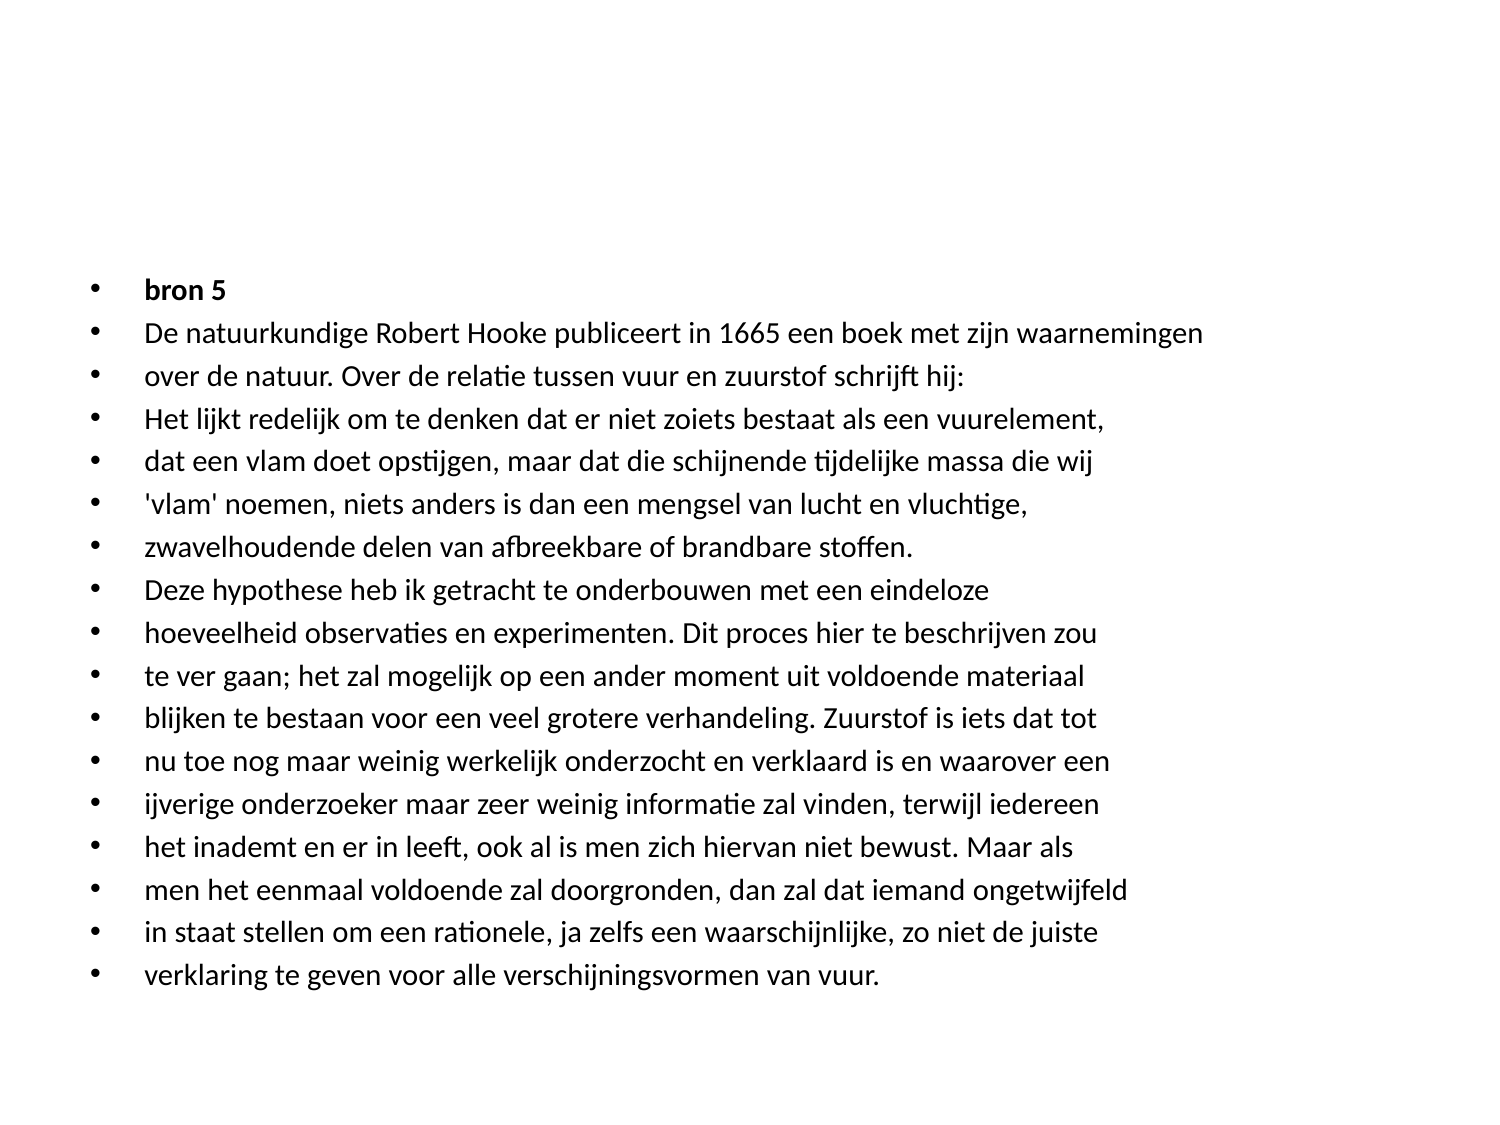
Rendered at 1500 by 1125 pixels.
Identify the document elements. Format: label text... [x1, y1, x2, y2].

list bron 5 De natuurkundige Robert Hooke publiceert in 1665 een boek met zijn waarnemingen over de natuur. Over de relatie tussen vuur en zuurstof schrijft hij: Het lijkt redelijk om te denken dat er niet zoiets bestaat als een vuurelement, dat een vlam doet opstijgen, maar dat die schijnende tijdelijke massa die wij 'vlam' noemen, niets anders is dan een mengsel van lucht en vluchtige, zwavelhoudende delen van afbreekbare of brandbare stoffen. Deze hypothese heb ik getracht te onderbouwen met een eindeloze hoeveelheid observaties en experimenten. Dit proces hier te beschrijven zou te ver gaan; het zal mogelijk op een ander moment uit voldoende materiaal blijken te bestaan voor een veel grotere verhandeling. Zuurstof is iets dat tot nu toe nog maar weinig werkelijk onderzocht en verklaard is en waarover een ijverige onderzoeker maar zeer weinig informatie zal vinden, terwijl iedereen het inademt en er in leeft, ook al is men zich hiervan niet bewust. Maar als men het eenmaal voldoende zal doorgronden, dan zal dat iemand ongetwijfeld in staat stellen om een rationele, ja zelfs een waarschijnlijke, zo niet de juiste verklaring te geven voor alle verschijningsvormen van vuur. [75, 262, 1425, 1005]
